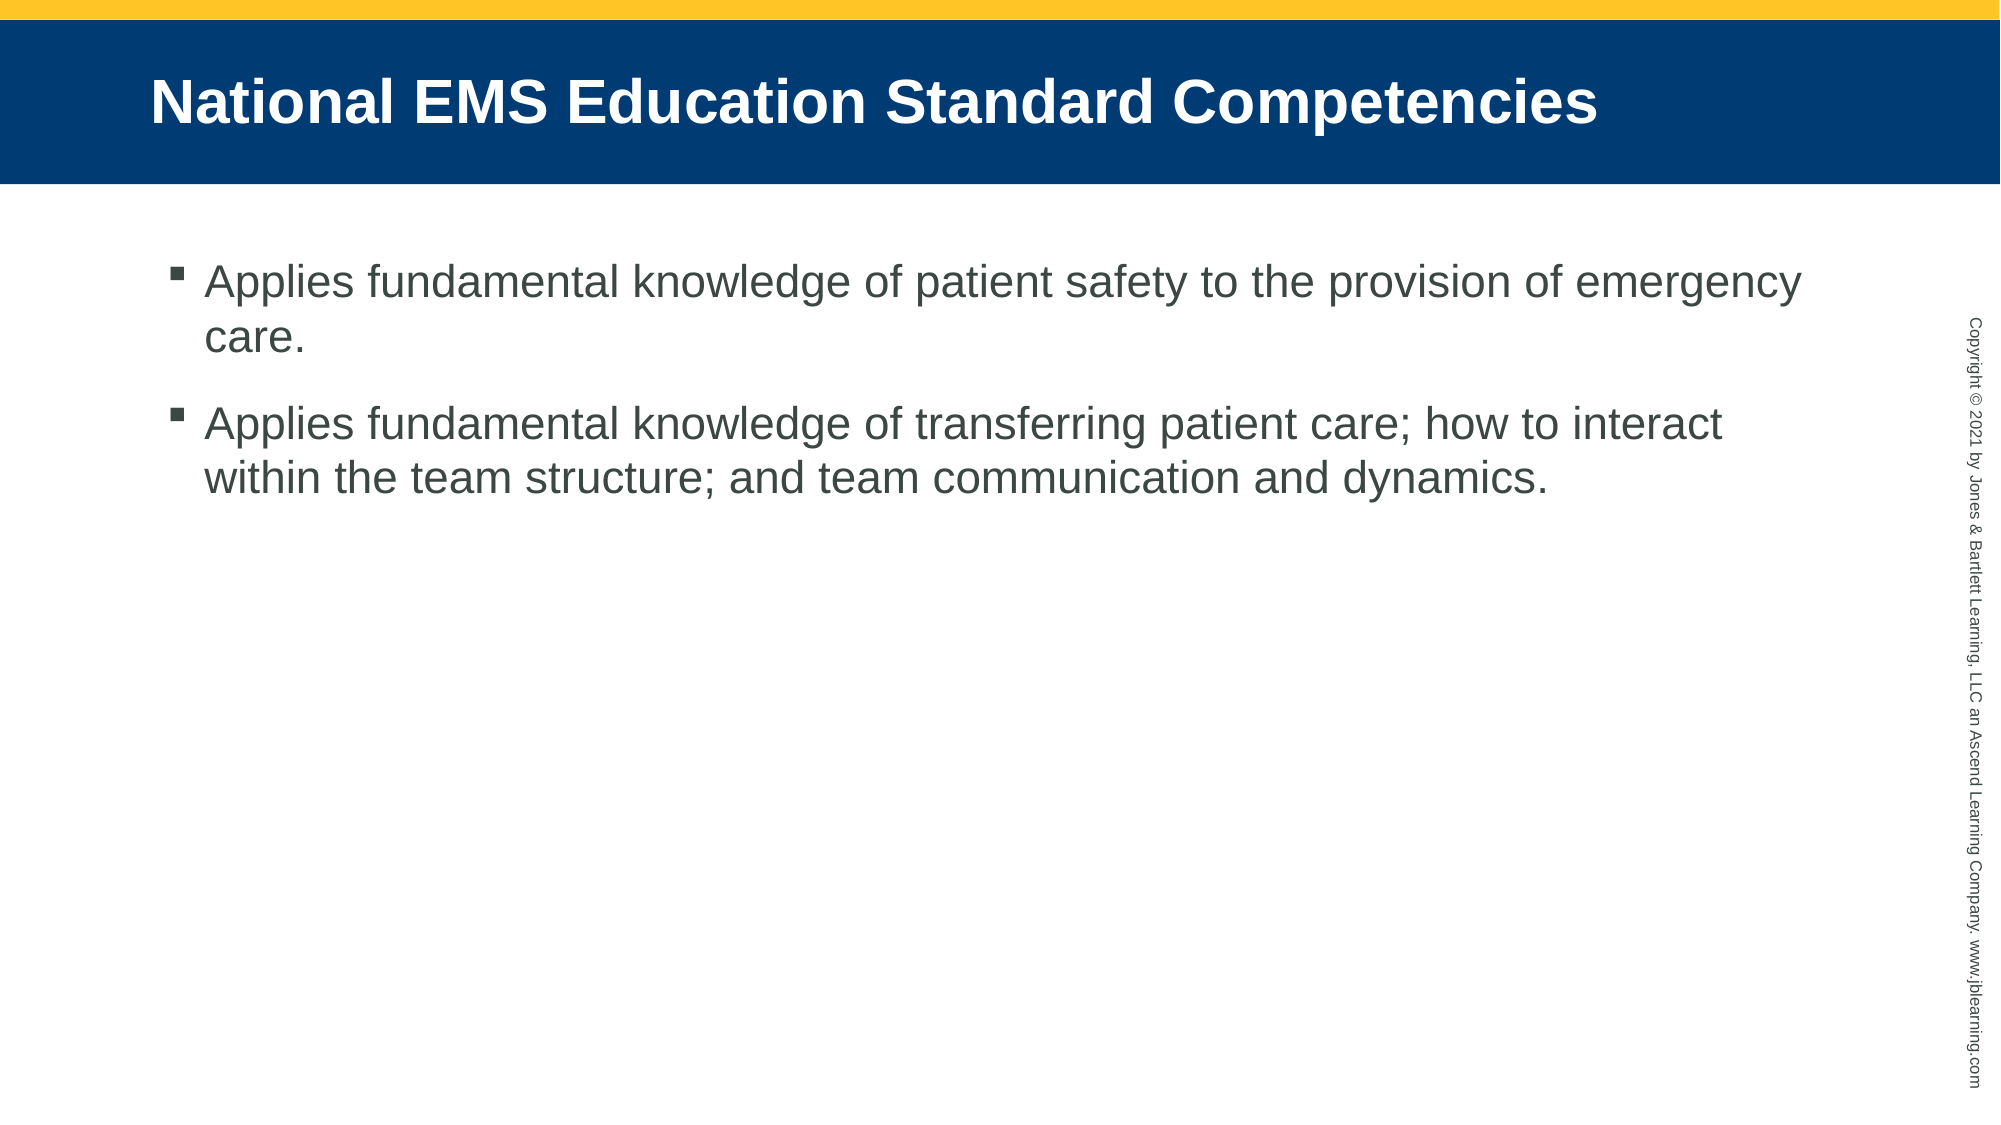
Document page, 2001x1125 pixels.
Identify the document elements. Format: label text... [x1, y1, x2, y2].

title National EMS Education Standard Competencies [0, 19, 2000, 185]
list Applies fundamental knowledge of patient safety to the provision of emergency care. Applies fundamental knowledge of transferring patient care; how to interact within the team structure; and team communication and dynamics. [151, 244, 1840, 1016]
